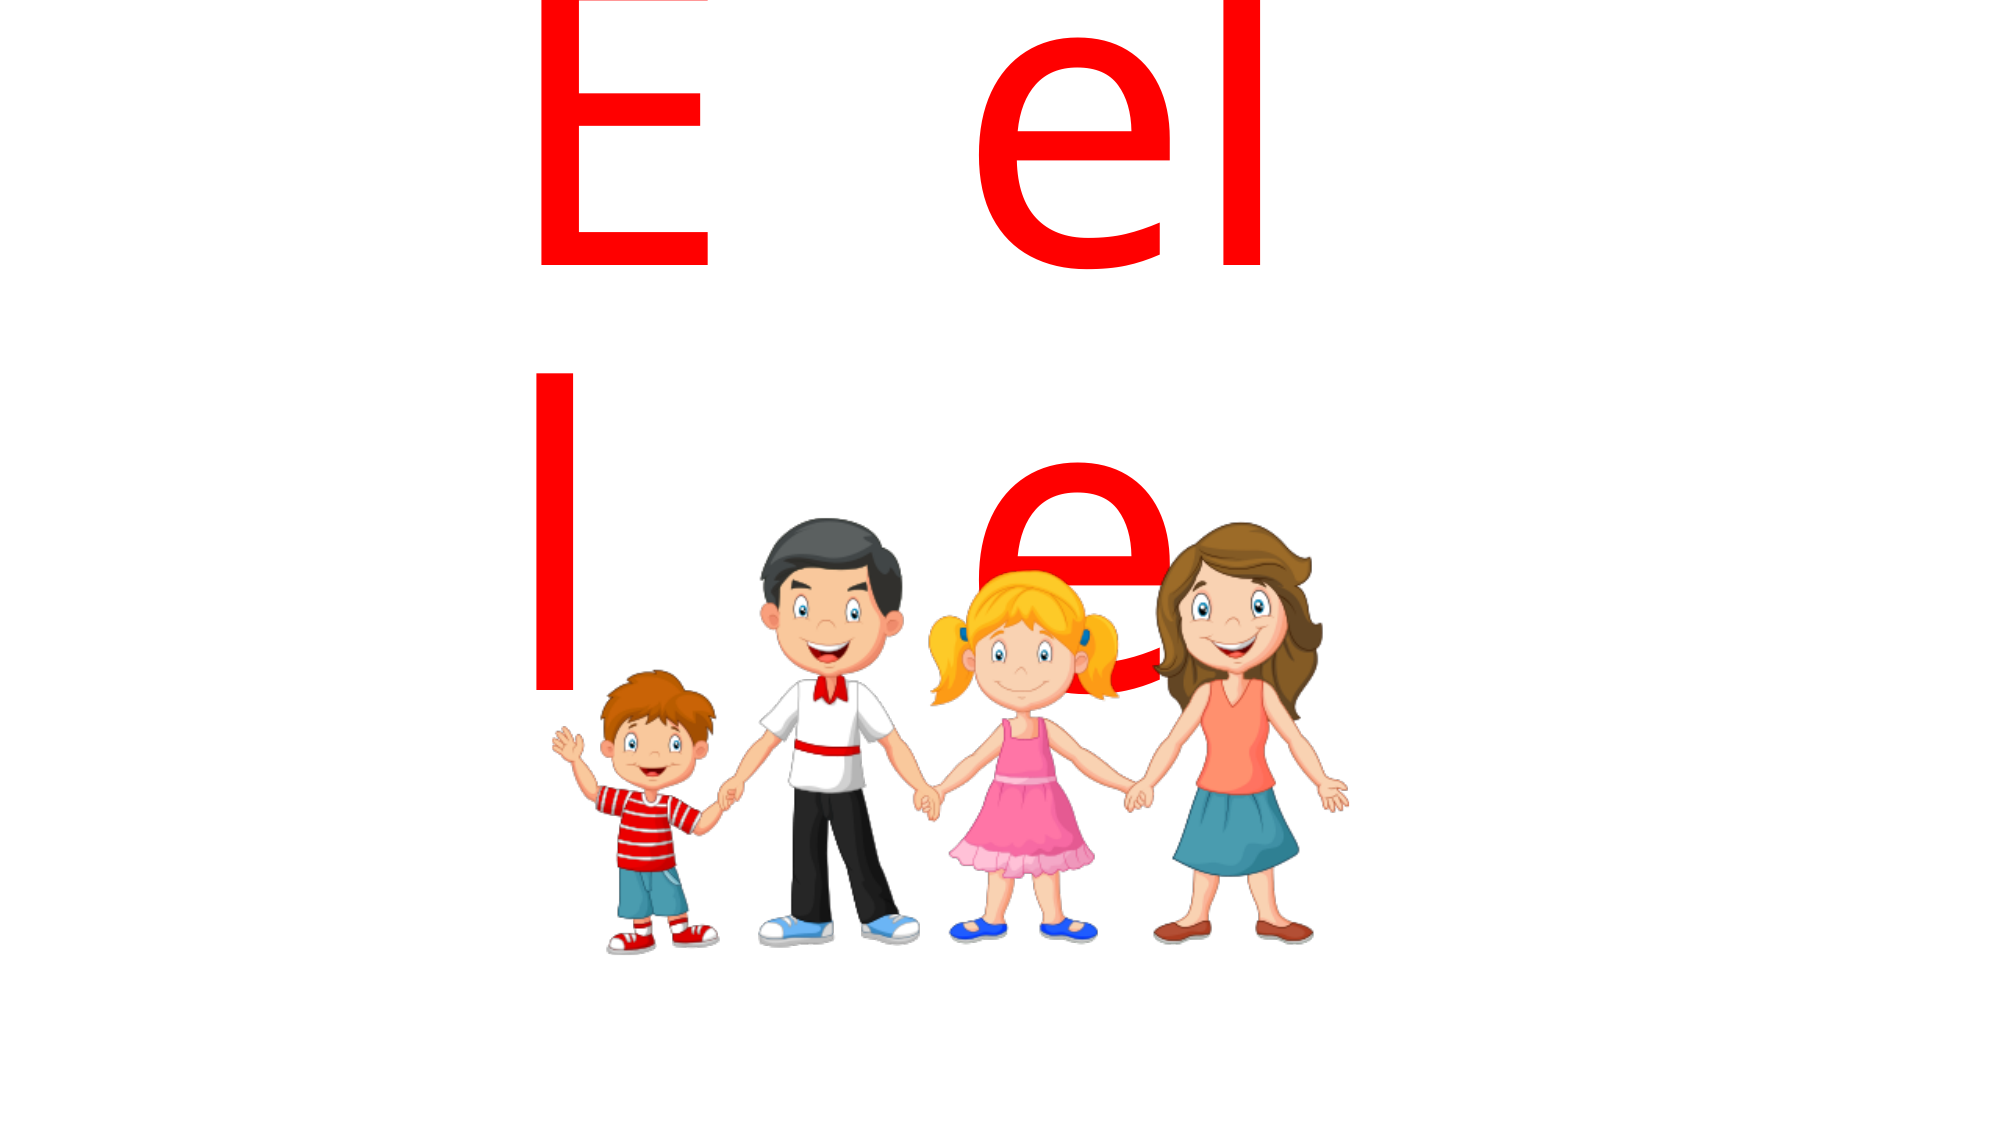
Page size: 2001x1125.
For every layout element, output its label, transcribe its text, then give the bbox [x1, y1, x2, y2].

text_box ele [941, 214, 1529, 487]
text_box El [486, 214, 822, 487]
picture [532, 396, 1388, 1040]
